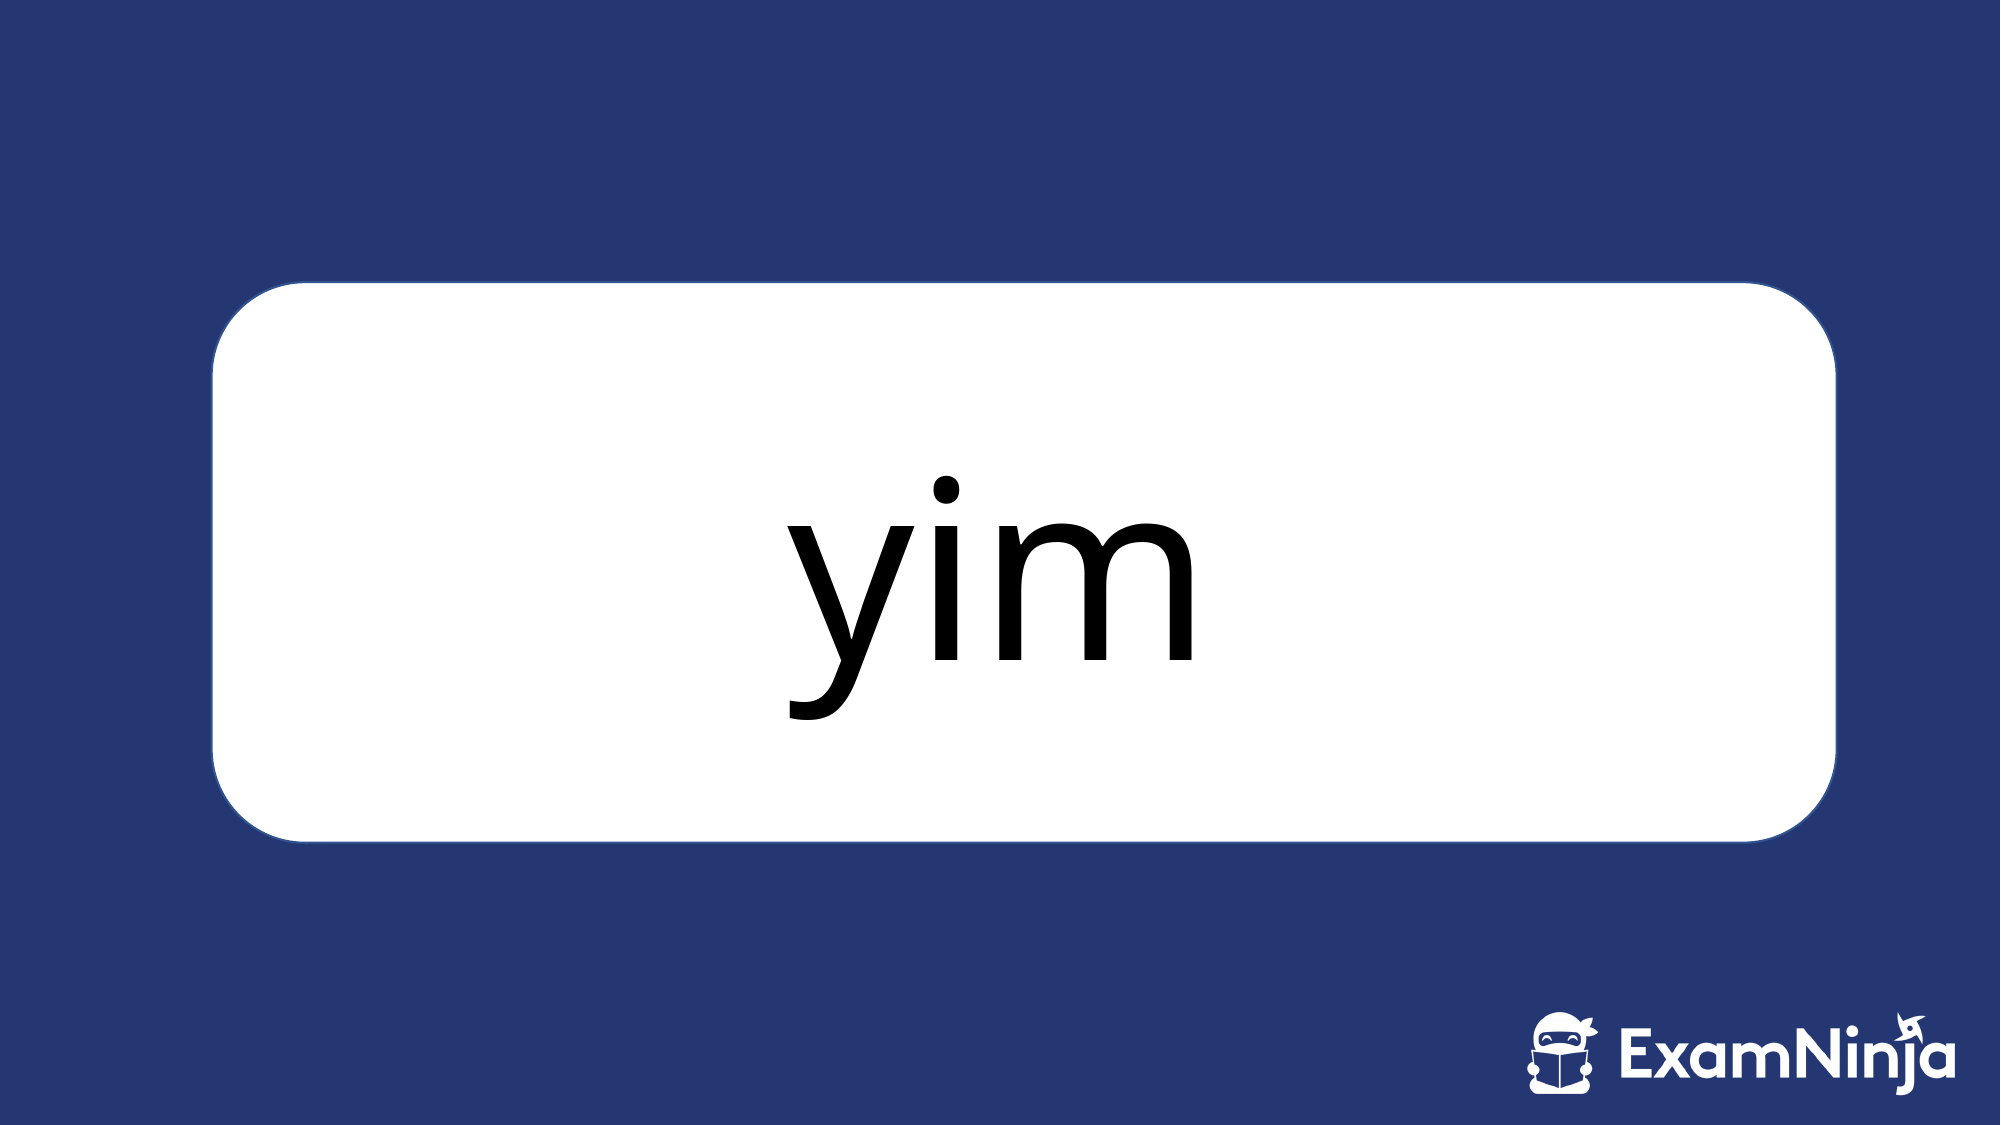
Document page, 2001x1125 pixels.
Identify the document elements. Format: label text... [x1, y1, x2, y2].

picture [1501, 1003, 1979, 1102]
text_box [210, 281, 1838, 403]
text_box [210, 719, 1838, 844]
text_box yim [143, 403, 1857, 719]
